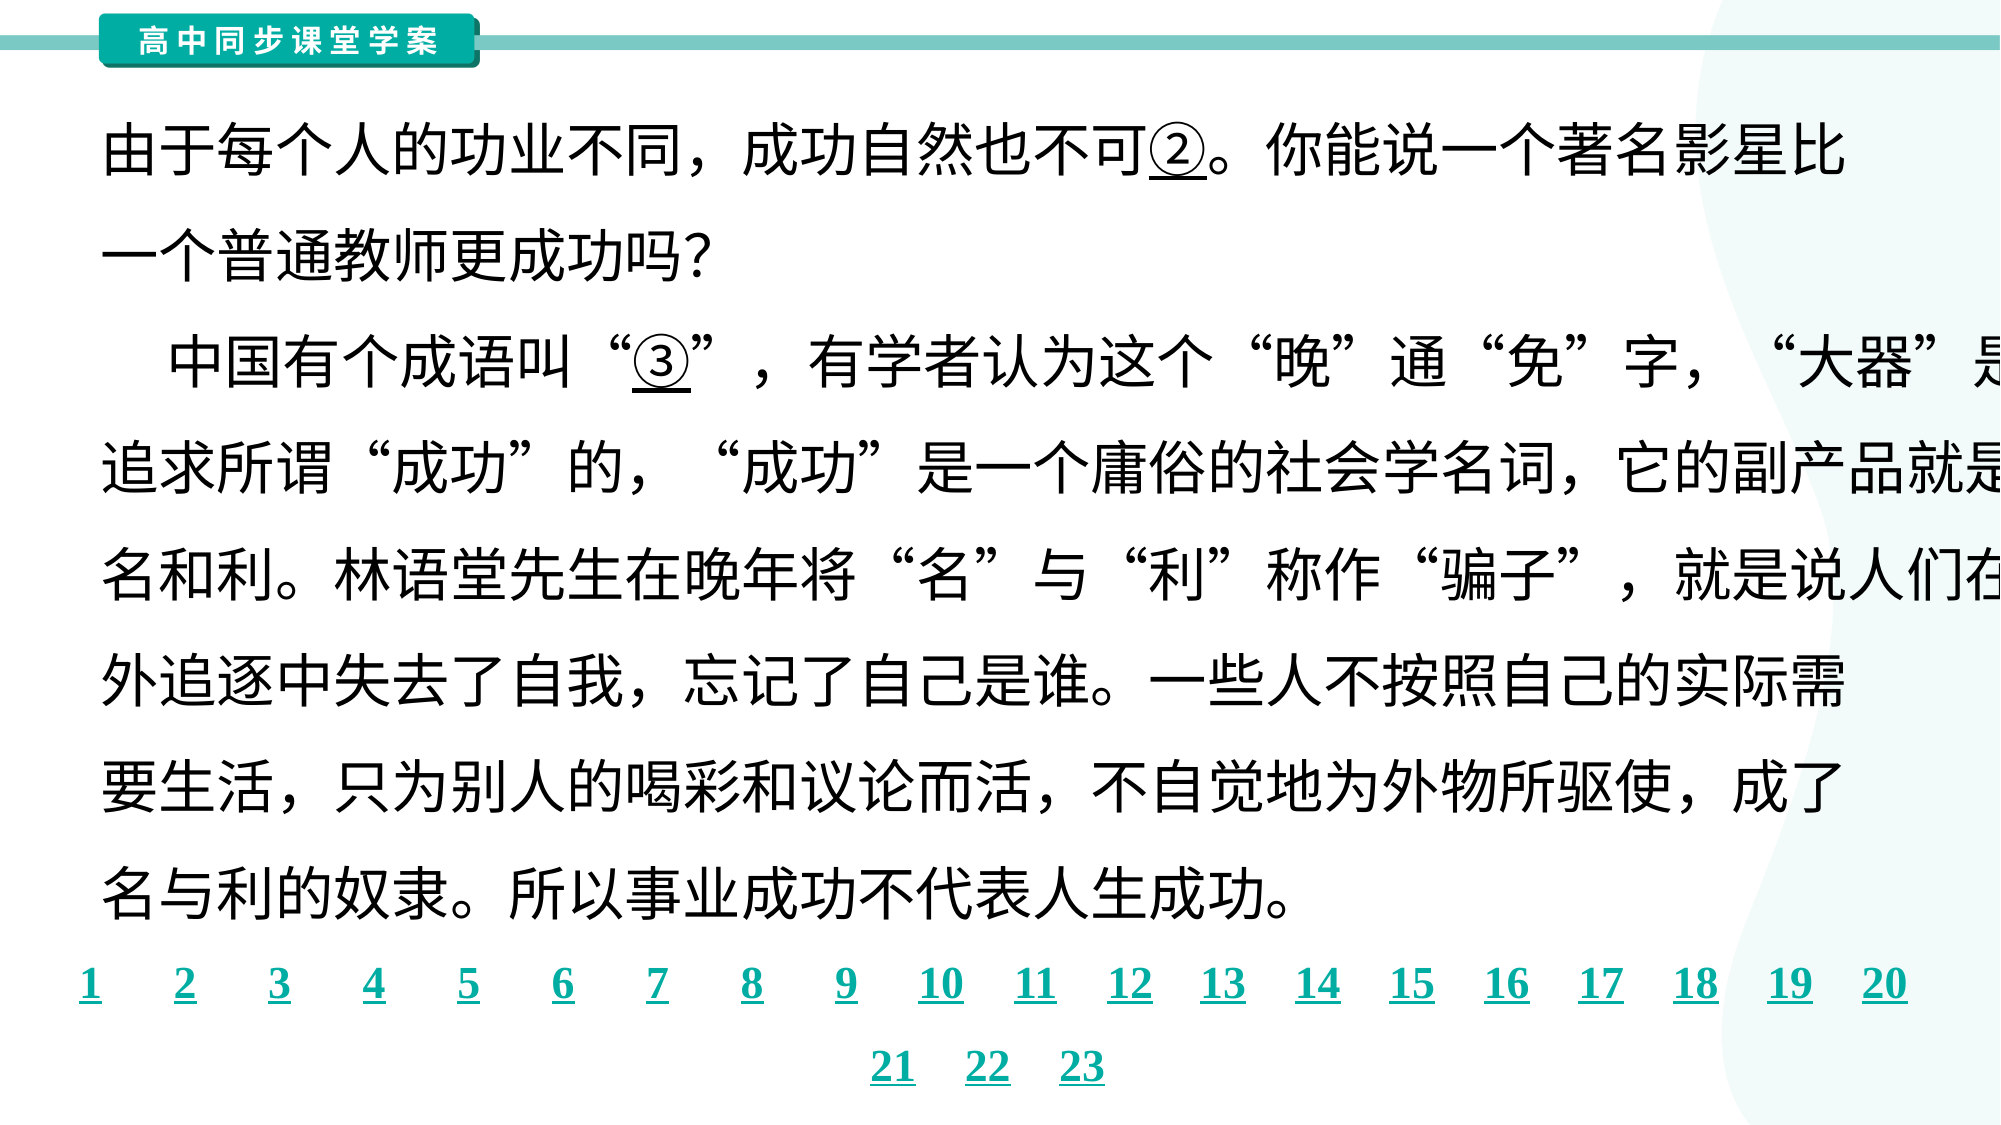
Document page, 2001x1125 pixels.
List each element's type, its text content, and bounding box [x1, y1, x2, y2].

picture [0, 0, 2000, 1125]
text_box 由于每个人的功业不同，成功自然也不可②。你能说一个著名影星比 一个普通教师更成功吗？ 中国有个成语叫“③”，有学者认为这个“晚”通“免”字，“大器”是不 追求所谓“成功”的，“成功”是一个庸俗的社会学名词，它的副产品就是 名和利。林语堂先生在晚年将“名”与“利”称作“骗子”，就是说人们在向 外追逐中失去了自我，忘记了自己是谁。一些人不按照自己的实际需 要生活，只为别人的喝彩和议论而活，不自觉地为外物所驱使，成了 名与利的奴隶。所以事业成功不代表人生成功。 [100, 76, 1899, 927]
